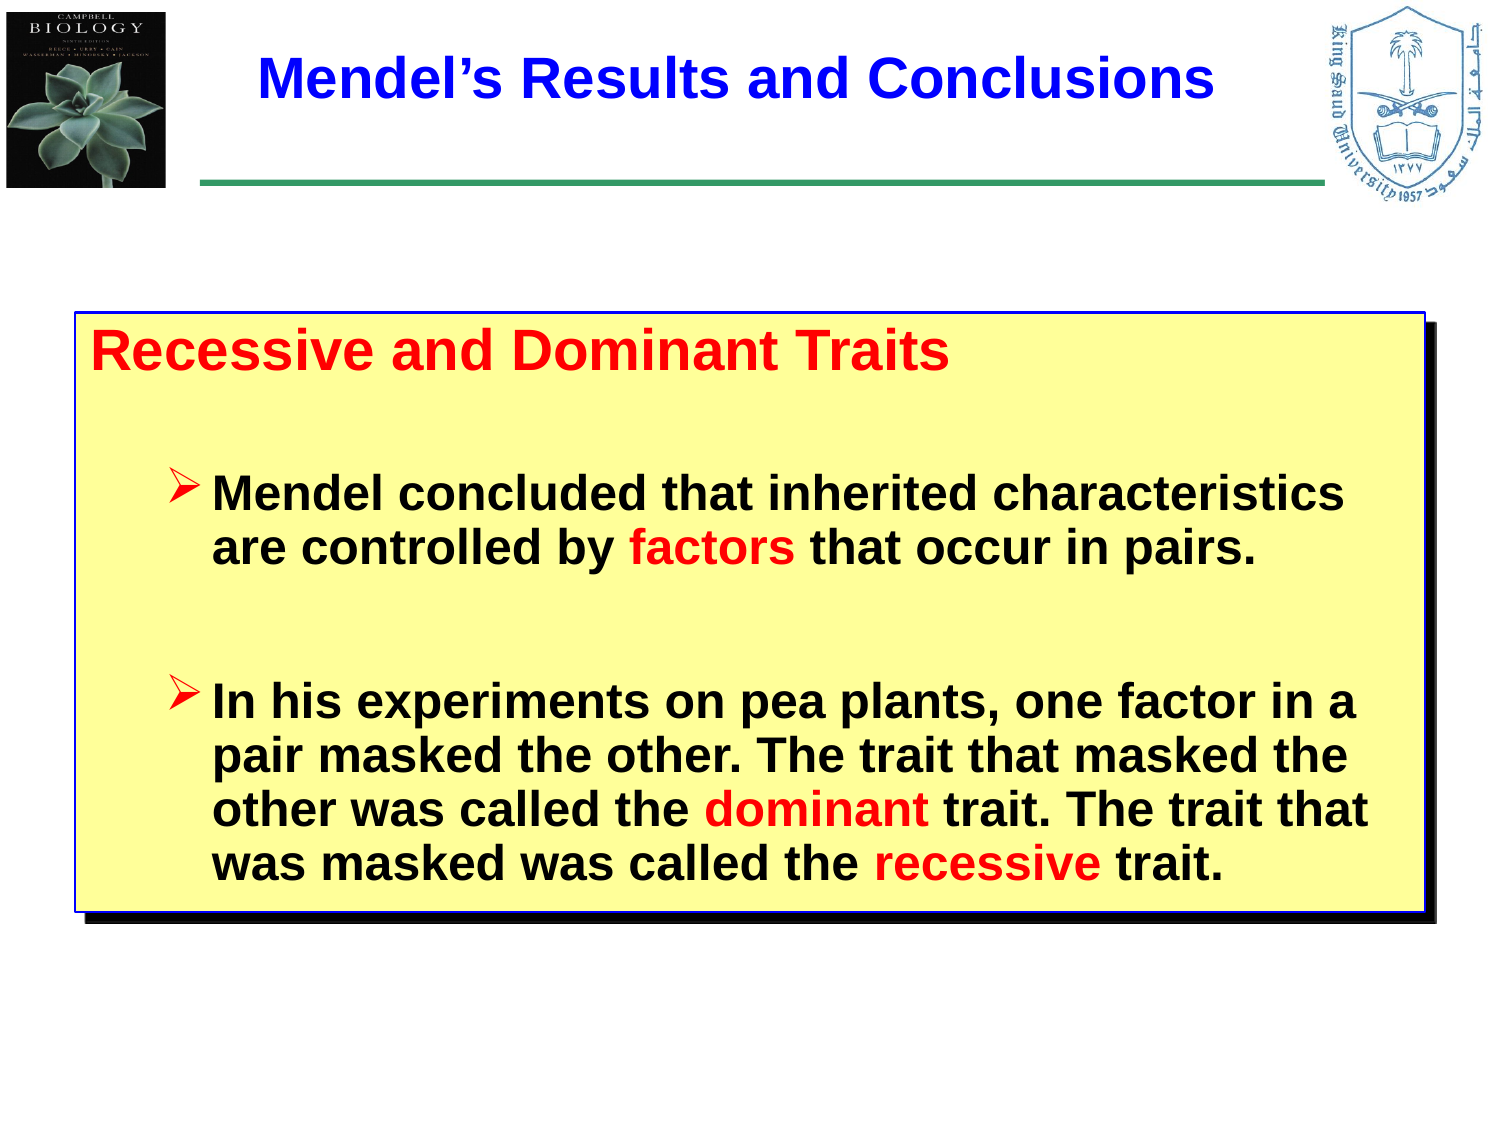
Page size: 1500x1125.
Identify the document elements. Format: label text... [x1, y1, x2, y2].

list Recessive and Dominant Traits Mendel concluded that inherited characteristics are controlled by factors that occur in pairs. In his experiments on pea plants, one factor in a pair masked the other. The trait that masked the other was called the dominant trait. The trait that was masked was called the recessive trait. [75, 312, 1425, 913]
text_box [5, 0, 1488, 209]
